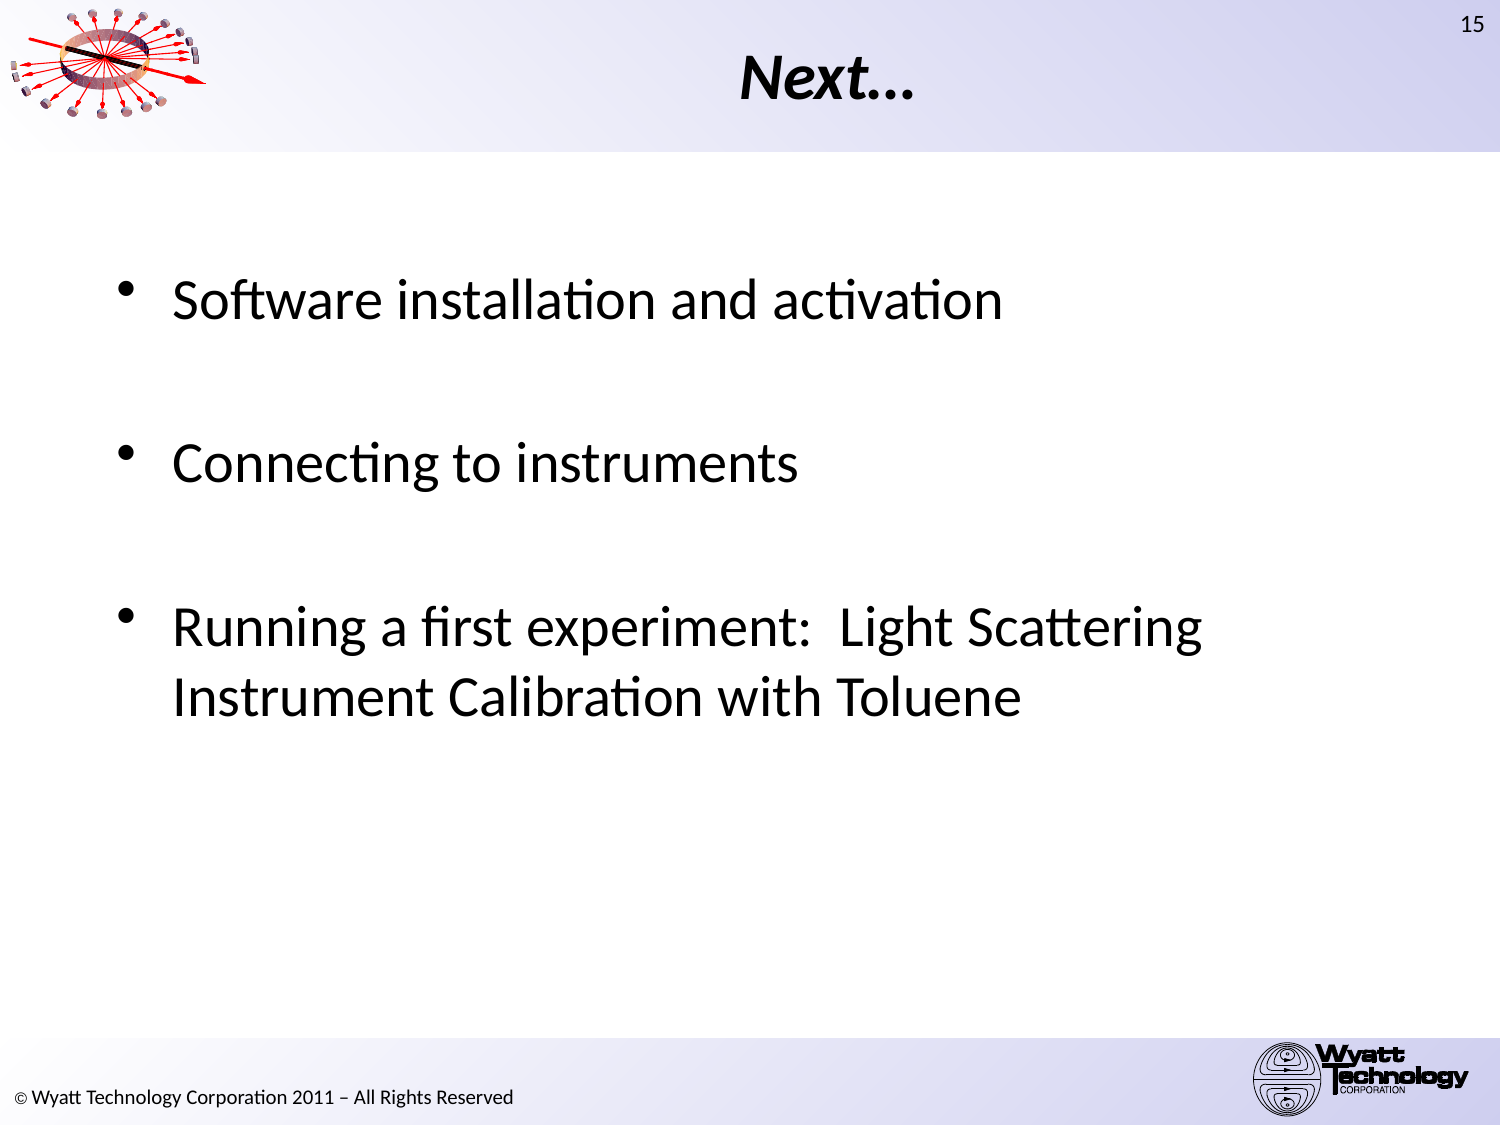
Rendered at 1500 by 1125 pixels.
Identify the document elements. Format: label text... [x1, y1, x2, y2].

list Software installation and activation Connecting to instruments Running a first experiment: Light Scattering Instrument Calibration with Toluene [101, 253, 1399, 817]
title Next… [217, 25, 1438, 120]
